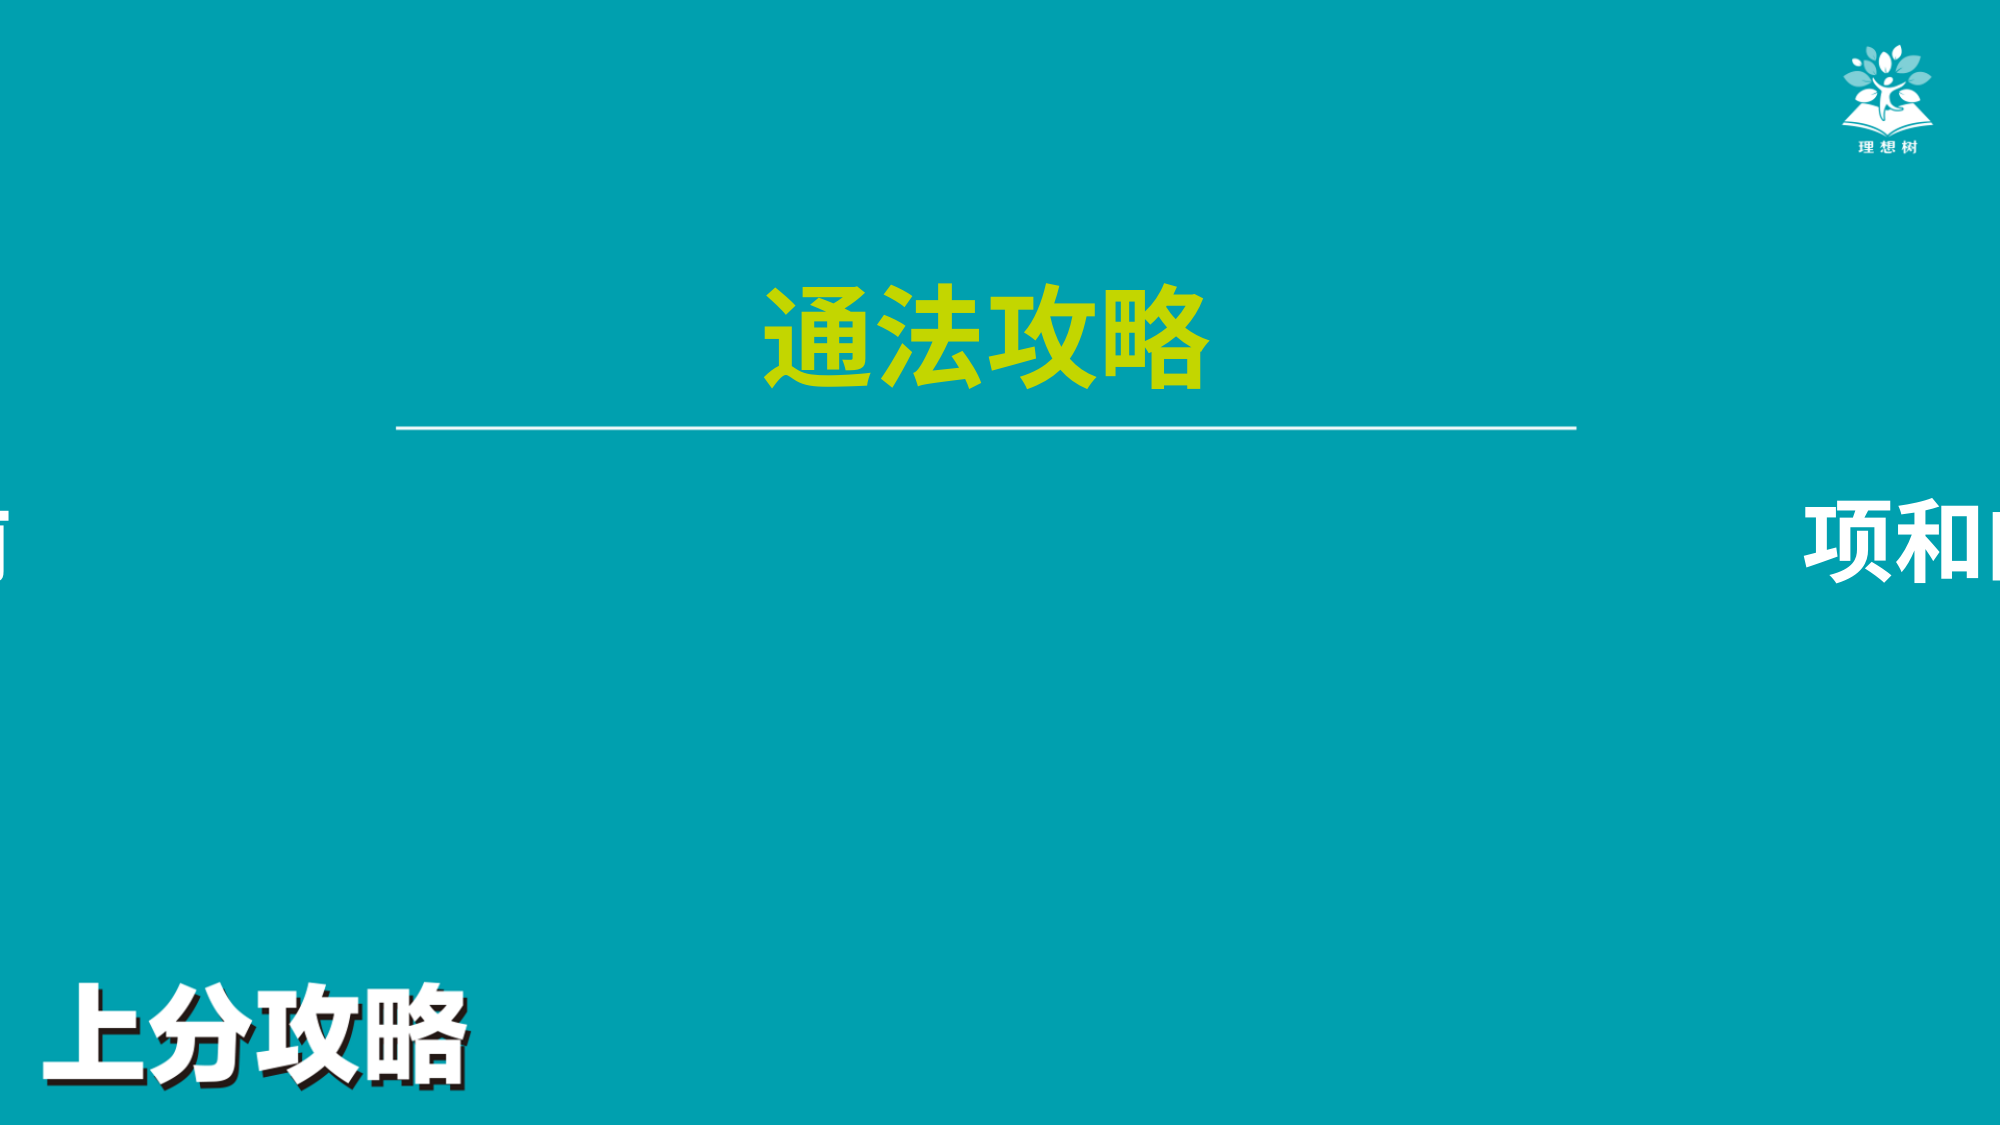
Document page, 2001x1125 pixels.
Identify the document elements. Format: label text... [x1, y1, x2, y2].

text_box 通法攻略 [395, 253, 1577, 413]
picture [0, 0, 2000, 1125]
